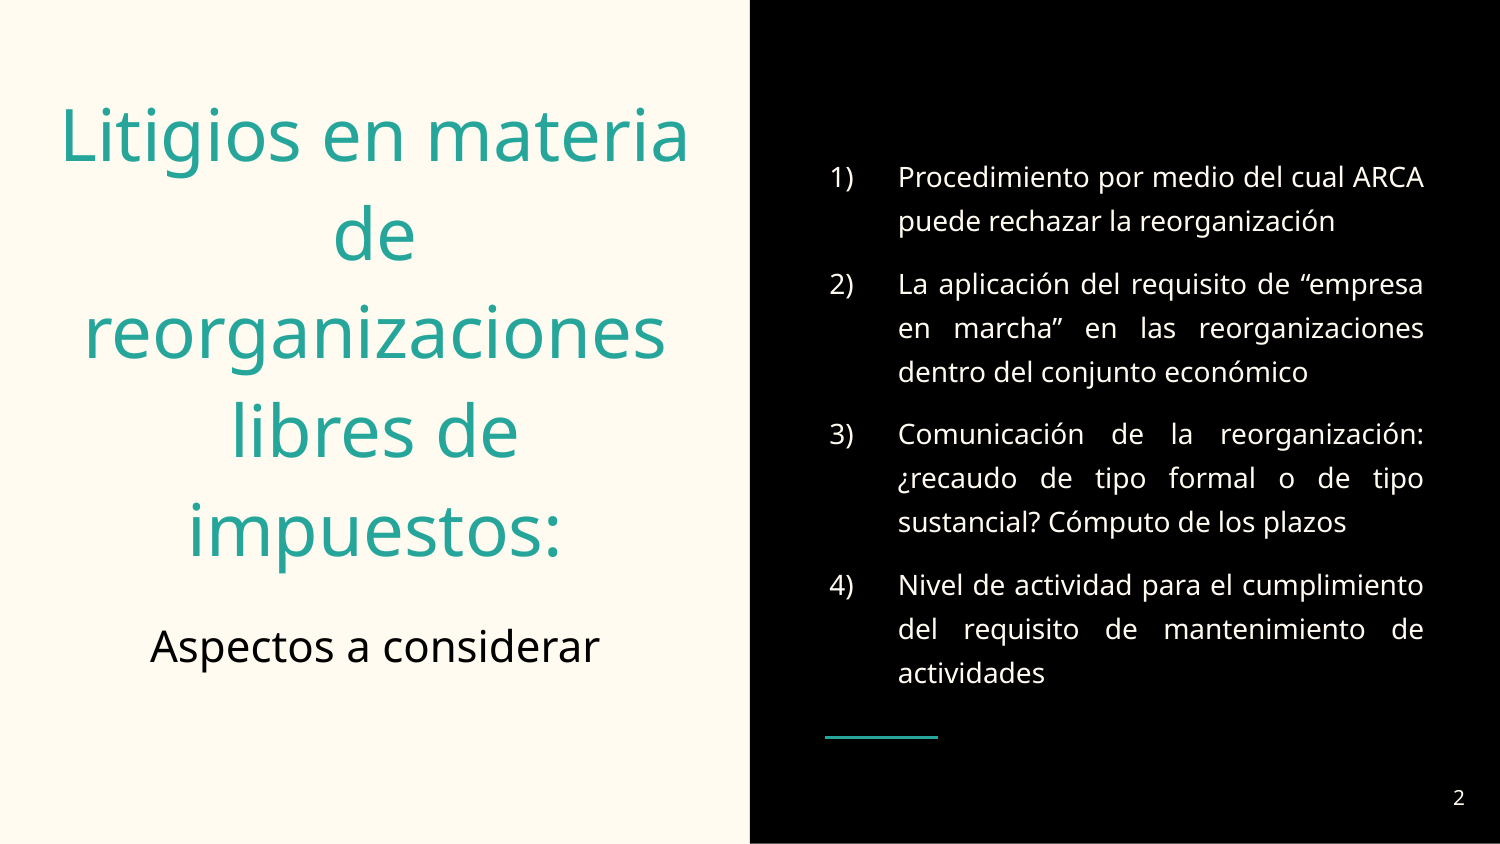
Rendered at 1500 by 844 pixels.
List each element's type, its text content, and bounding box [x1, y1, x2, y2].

title Litigios en materia de reorganizaciones libres de impuestos: [43, 66, 708, 593]
subtitle Aspectos a considerar [43, 600, 708, 822]
slide_number ‹#› [1389, 764, 1480, 830]
list Procedimiento por medio del cual ARCA puede rechazar la reorganización La aplicación del requisito de “empresa en marcha” en las reorganizaciones dentro del conjunto económico Comunicación de la reorganización: ¿recaudo de tipo formal o de tipo sustancial? Cómputo de los plazos Nivel de actividad para el cumplimiento del requisito de mantenimiento de actividades [810, 118, 1440, 725]
